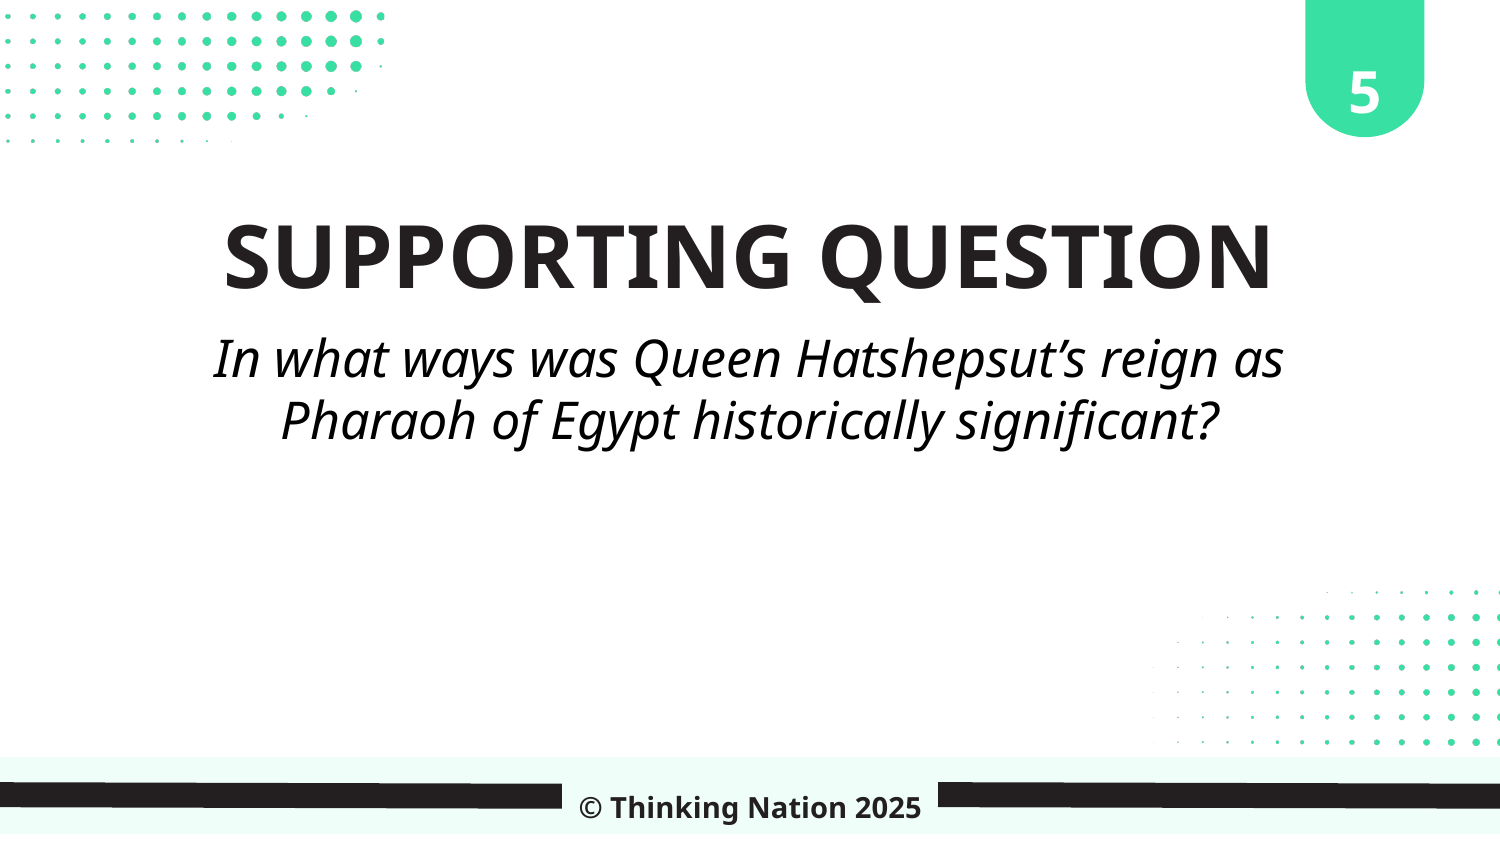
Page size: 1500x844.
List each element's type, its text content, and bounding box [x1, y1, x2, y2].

text_box SUPPORTING QUESTION [209, 159, 1291, 307]
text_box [0, 756, 1500, 835]
text_box [0, 0, 385, 144]
text_box In what ways was Queen Hatshepsut’s reign as Pharaoh of Egypt historically significant? [146, 324, 1353, 451]
text_box [1128, 590, 1500, 755]
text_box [1300, 0, 1430, 138]
